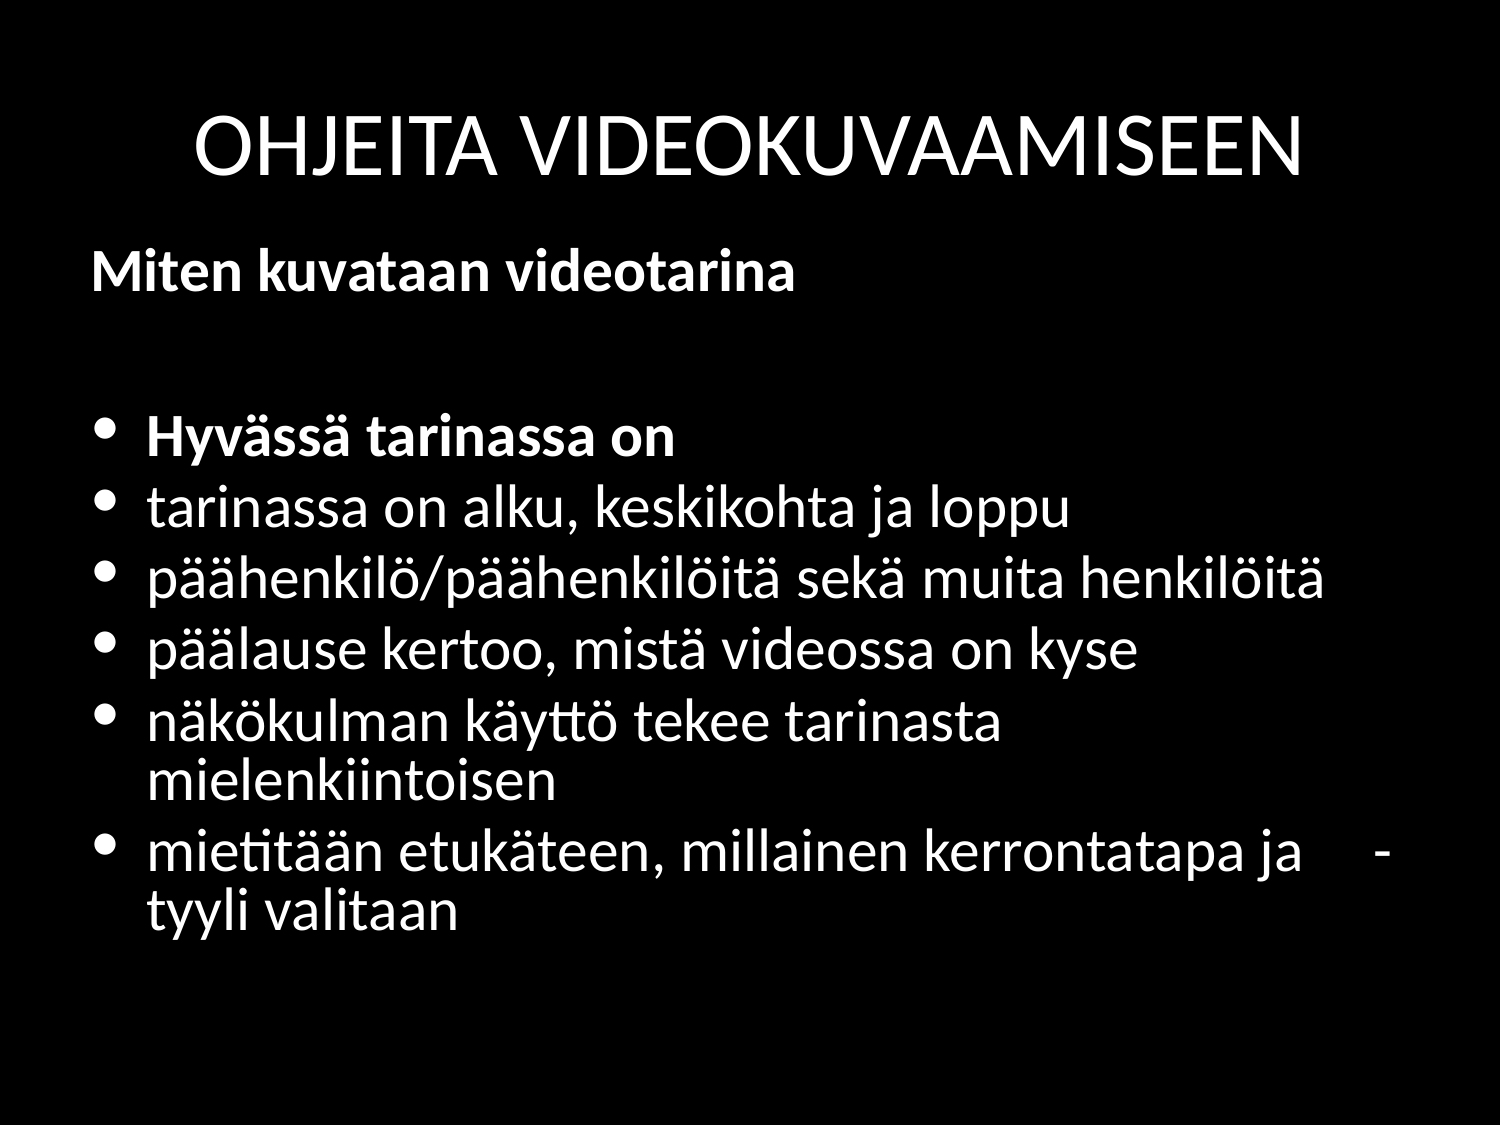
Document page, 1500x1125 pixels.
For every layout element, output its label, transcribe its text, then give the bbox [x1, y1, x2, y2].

list Miten kuvataan videotarina Hyvässä tarinassa on tarinassa on alku, keskikohta ja loppu päähenkilö/päähenkilöitä sekä muita henkilöitä päälause kertoo, mistä videossa on kyse näkökulman käyttö tekee tarinasta mielenkiintoisen mietitään etukäteen, millainen kerrontatapa ja -tyyli valitaan [75, 236, 1425, 980]
title OHJEITA VIDEOKUVAAMISEEN [75, 45, 1425, 233]
